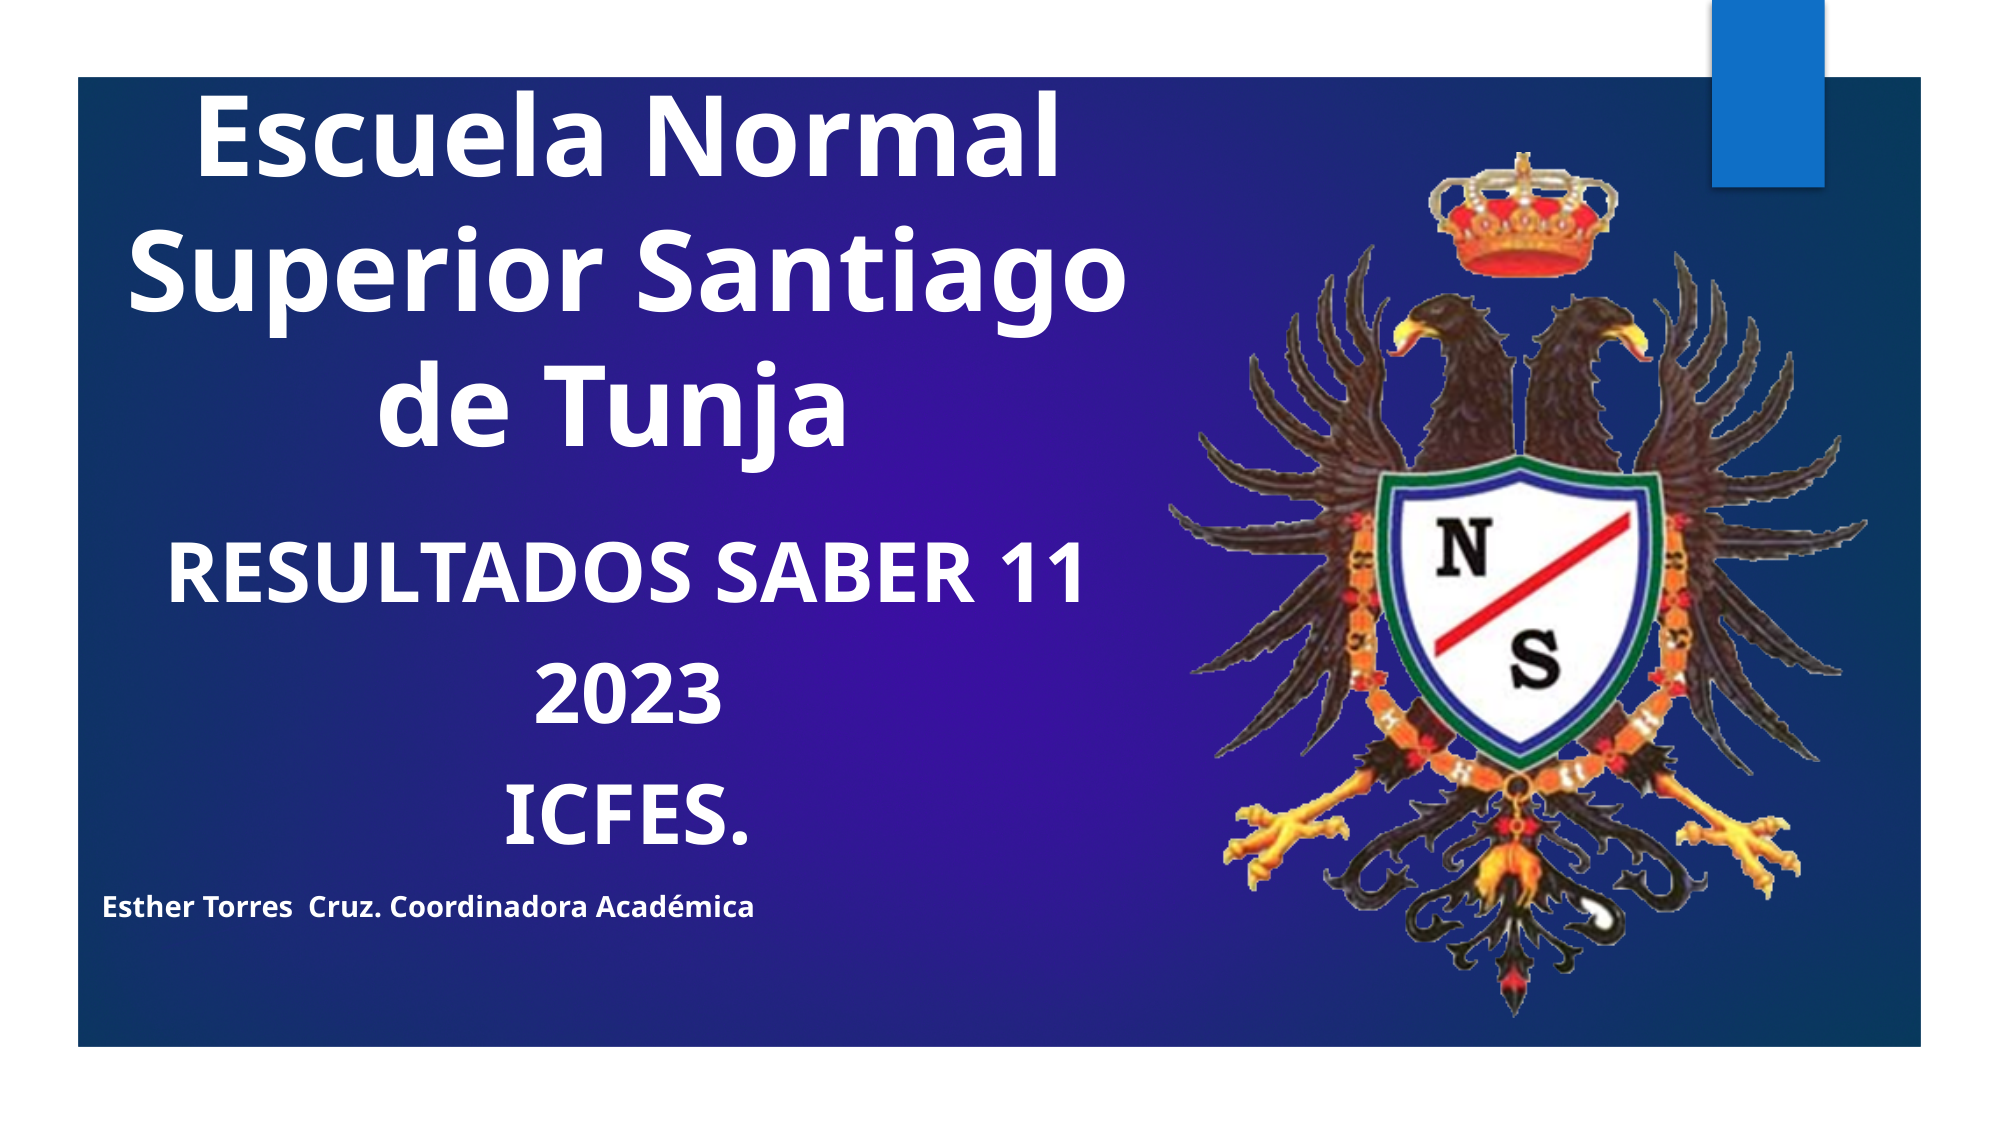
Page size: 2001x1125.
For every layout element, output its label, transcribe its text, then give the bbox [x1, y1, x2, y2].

subtitle Resultados saber 11 2023 ICFES. [59, 511, 1139, 881]
title Escuela Normal Superior Santiago de Tunja [59, 206, 1139, 477]
text_box Esther Torres Cruz. Coordinadora Académica [86, 880, 780, 1010]
picture [1145, 151, 1886, 1036]
